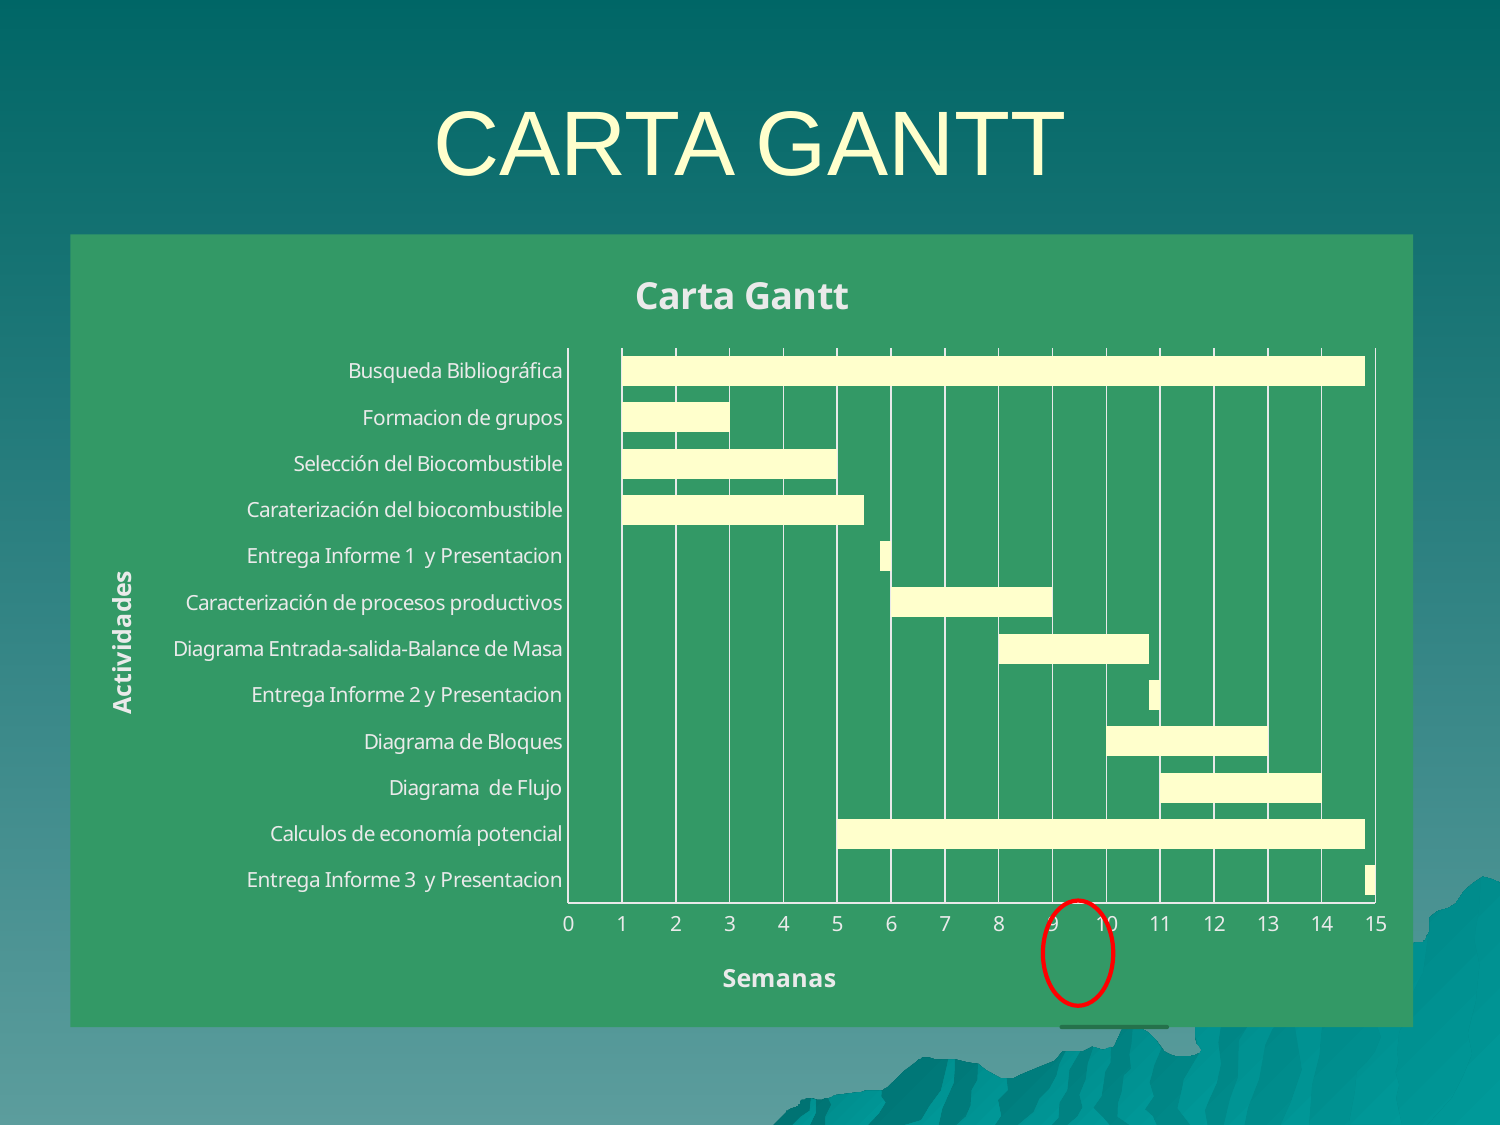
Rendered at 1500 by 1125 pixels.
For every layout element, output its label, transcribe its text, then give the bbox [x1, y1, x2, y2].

chart [70, 234, 1414, 1030]
title CARTA GANTT [74, 45, 1426, 233]
